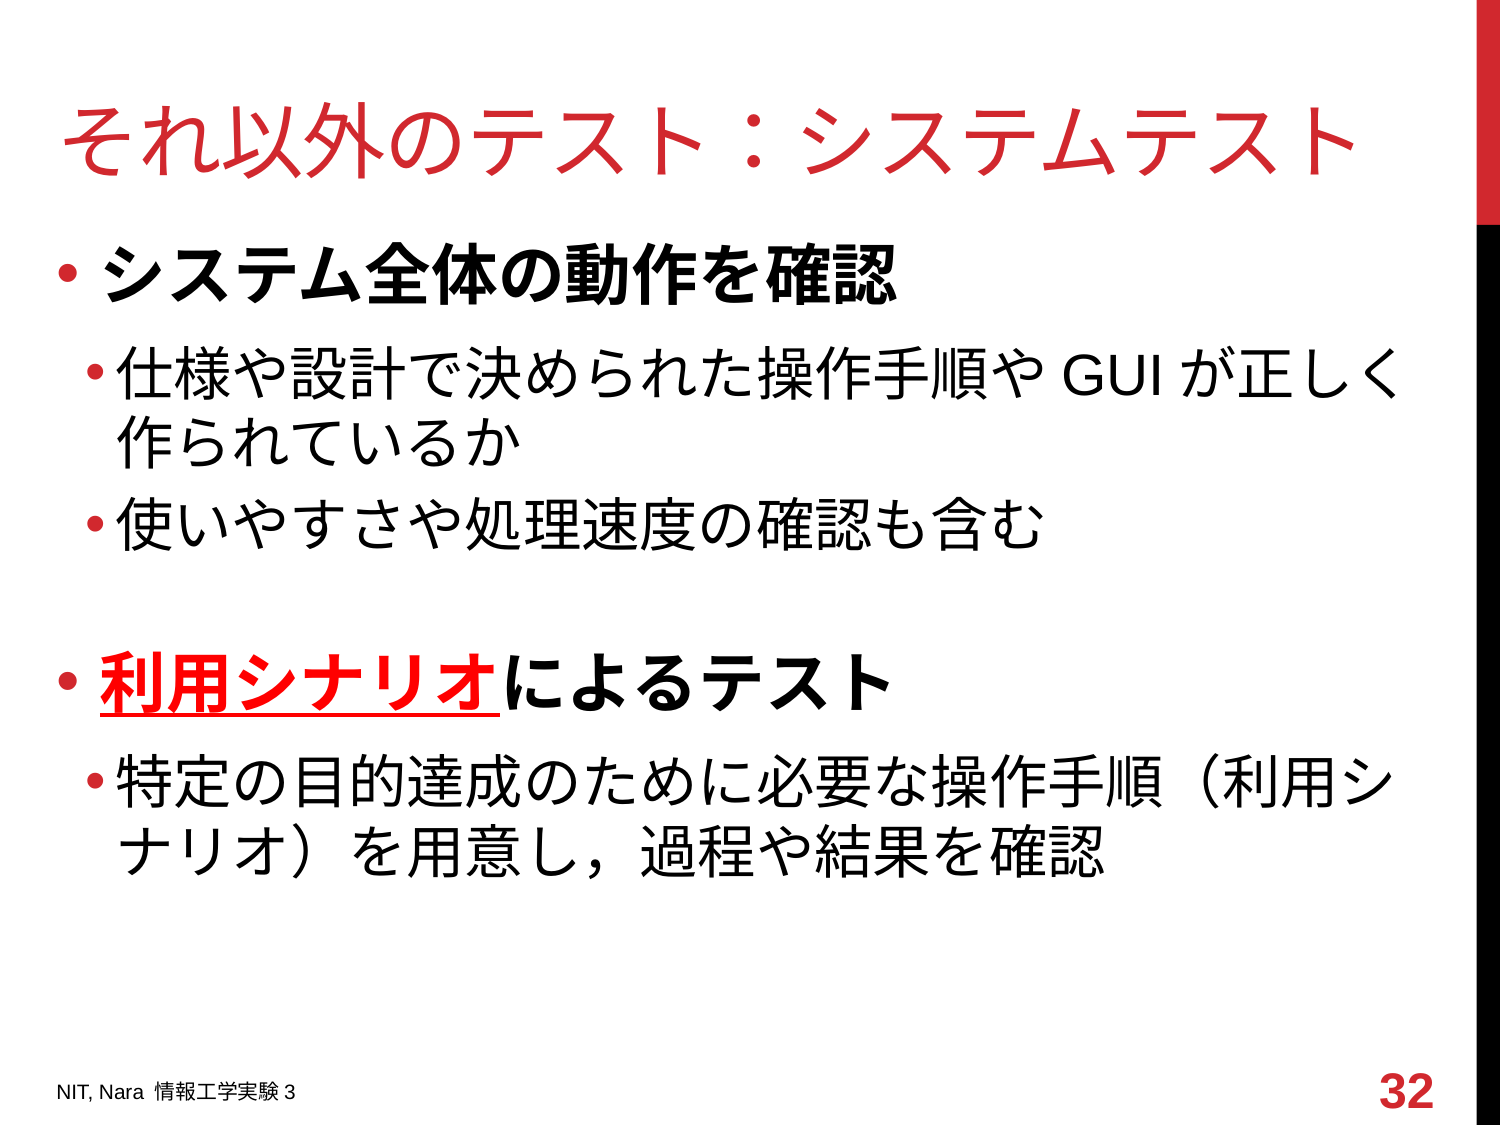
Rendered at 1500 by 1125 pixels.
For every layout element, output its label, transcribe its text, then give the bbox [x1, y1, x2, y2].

title それ以外のテスト：システムテスト [41, 25, 1436, 197]
list システム全体の動作を確認 仕様や設計で決められた操作手順やGUIが正しく 作られているか 使いやすさや処理速度の確認も含む 利用シナリオによるテスト 特定の目的達成のために必要な操作手順（利用シナリオ）を用意し，過程や結果を確認 [41, 224, 1436, 1047]
footer NIT, Nara 情報工学実験3 [41, 1071, 604, 1118]
slide_number 32 [1364, 1058, 1475, 1119]
